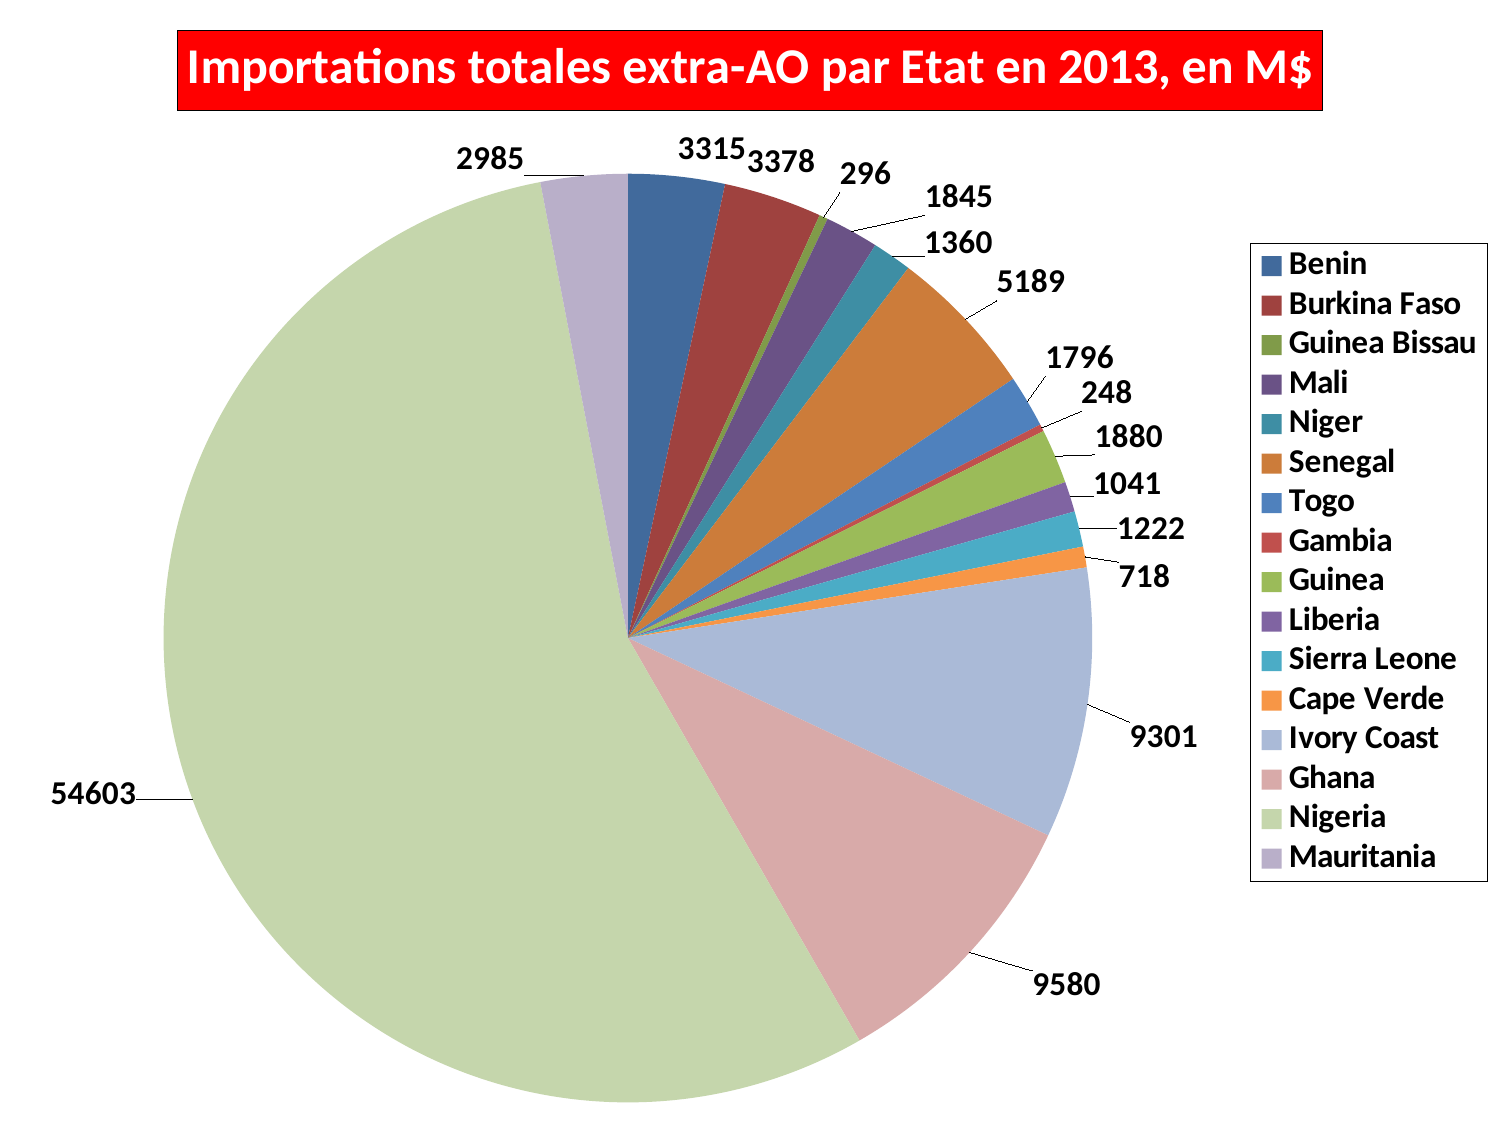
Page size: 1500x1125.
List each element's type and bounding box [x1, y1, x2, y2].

chart [0, 0, 1500, 1125]
